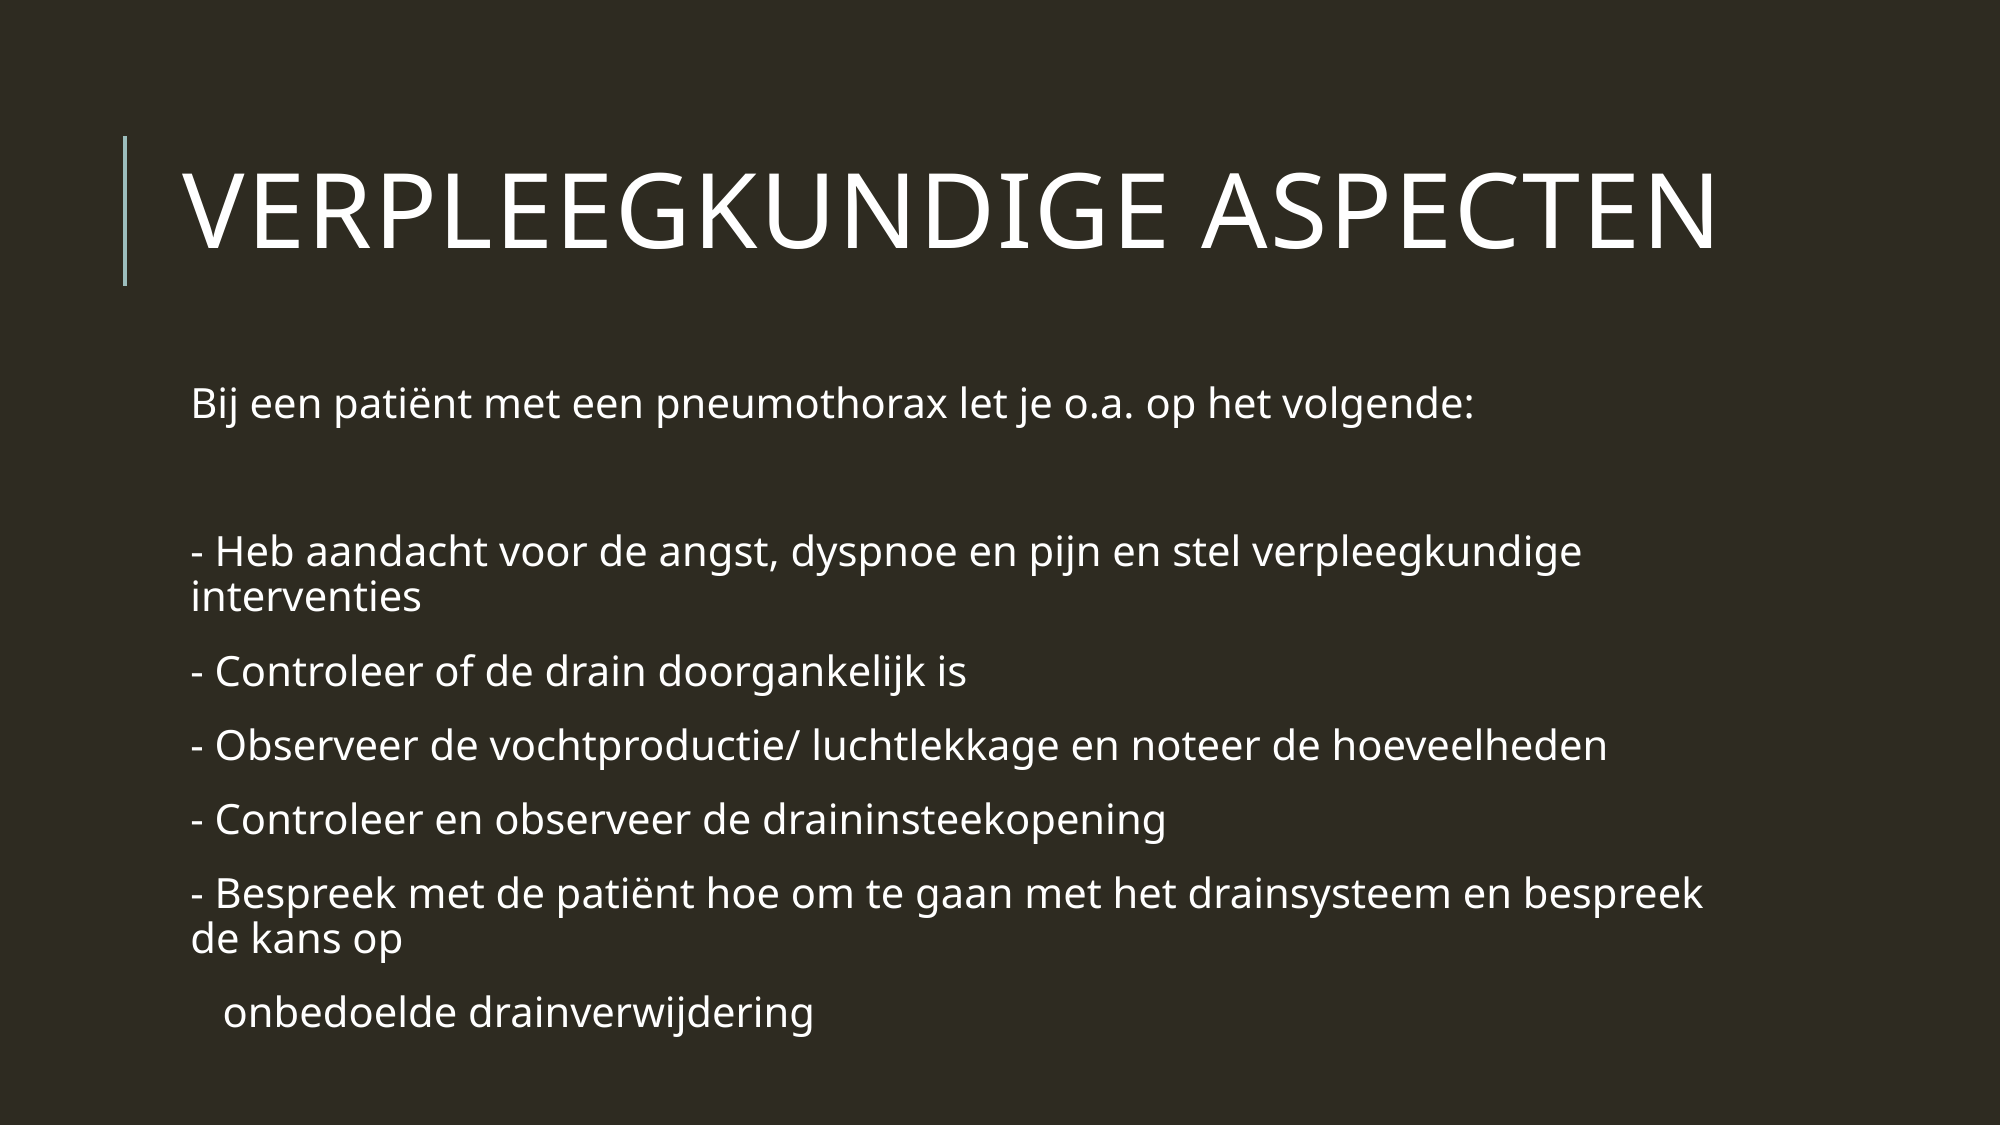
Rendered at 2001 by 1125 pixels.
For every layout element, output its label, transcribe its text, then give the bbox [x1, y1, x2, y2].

list Bij een patiënt met een pneumothorax let je o.a. op het volgende: - Heb aandacht voor de angst, dyspnoe en pijn en stel verpleegkundige interventies - Controleer of de drain doorgankelijk is - Observeer de vochtproductie/ luchtlekkage en noteer de hoeveelheden - Controleer en observeer de draininsteekopening - Bespreek met de patiënt hoe om te gaan met het drainsysteem en bespreek de kans op onbedoelde drainverwijdering [168, 375, 1763, 1035]
title Verpleegkundige aspecten [168, 96, 1763, 342]
